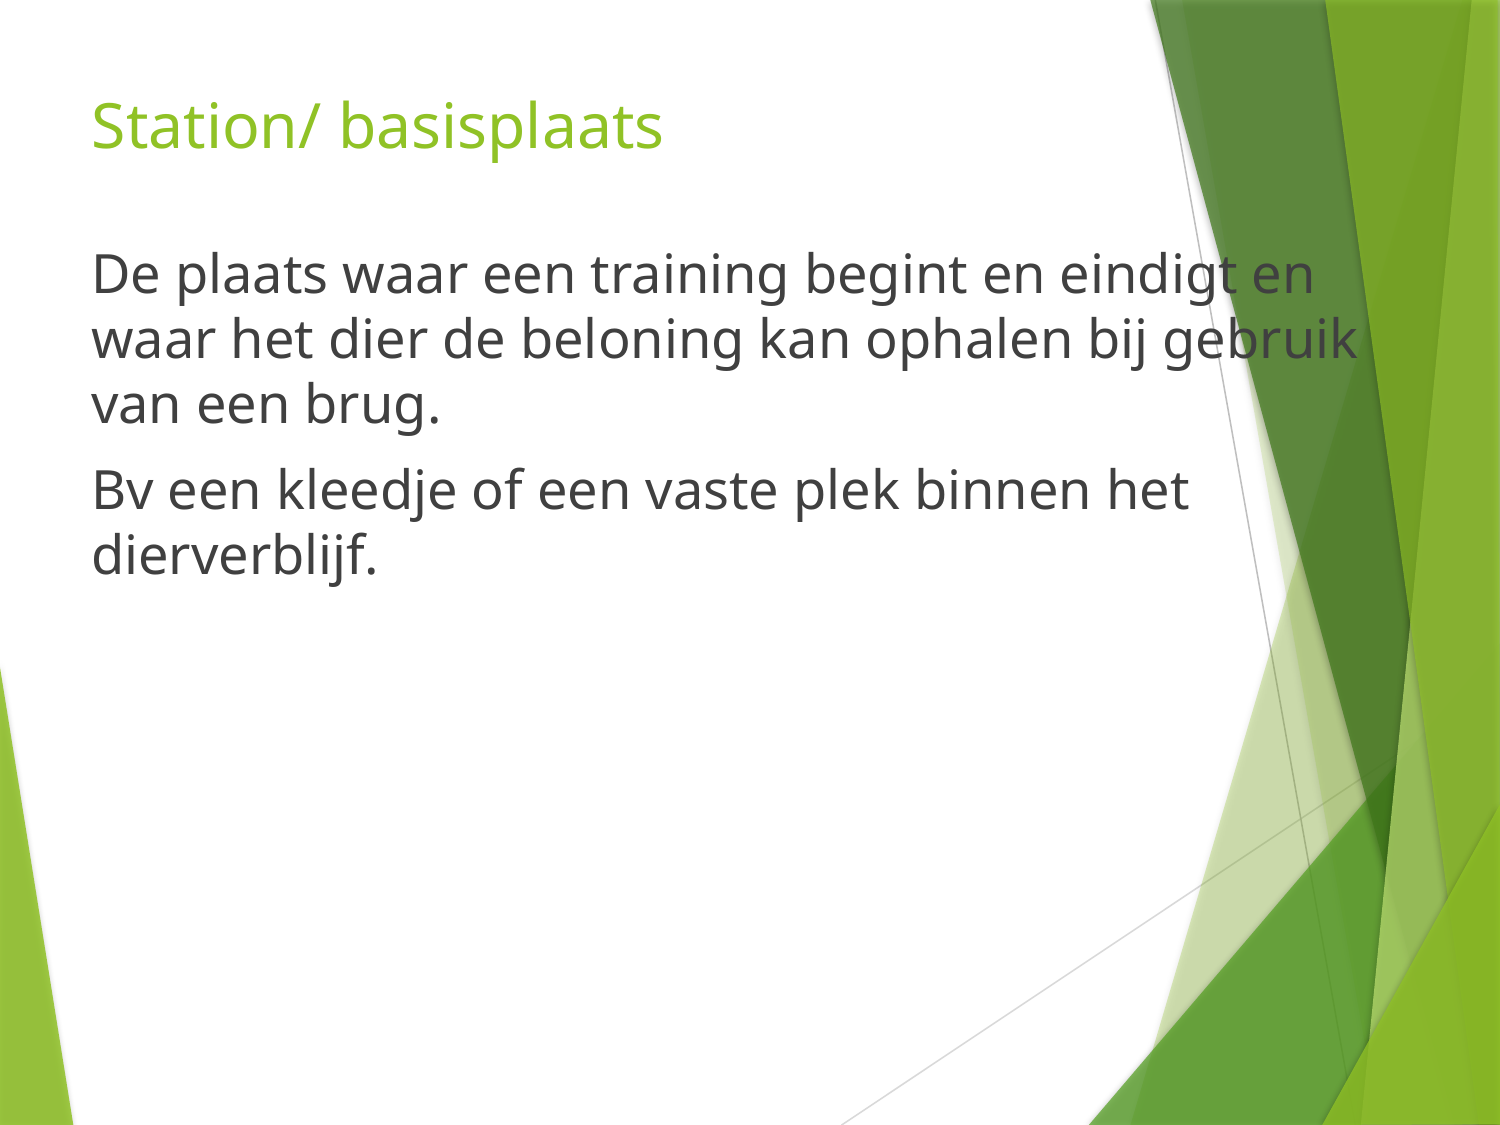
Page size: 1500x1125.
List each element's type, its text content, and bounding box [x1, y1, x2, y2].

title Station/ basisplaats [76, 78, 1427, 208]
list De plaats waar een training begint en eindigt en waar het dier de beloning kan ophalen bij gebruik van een brug. Bv een kleedje of een vaste plek binnen het dierverblijf. [76, 231, 1426, 994]
